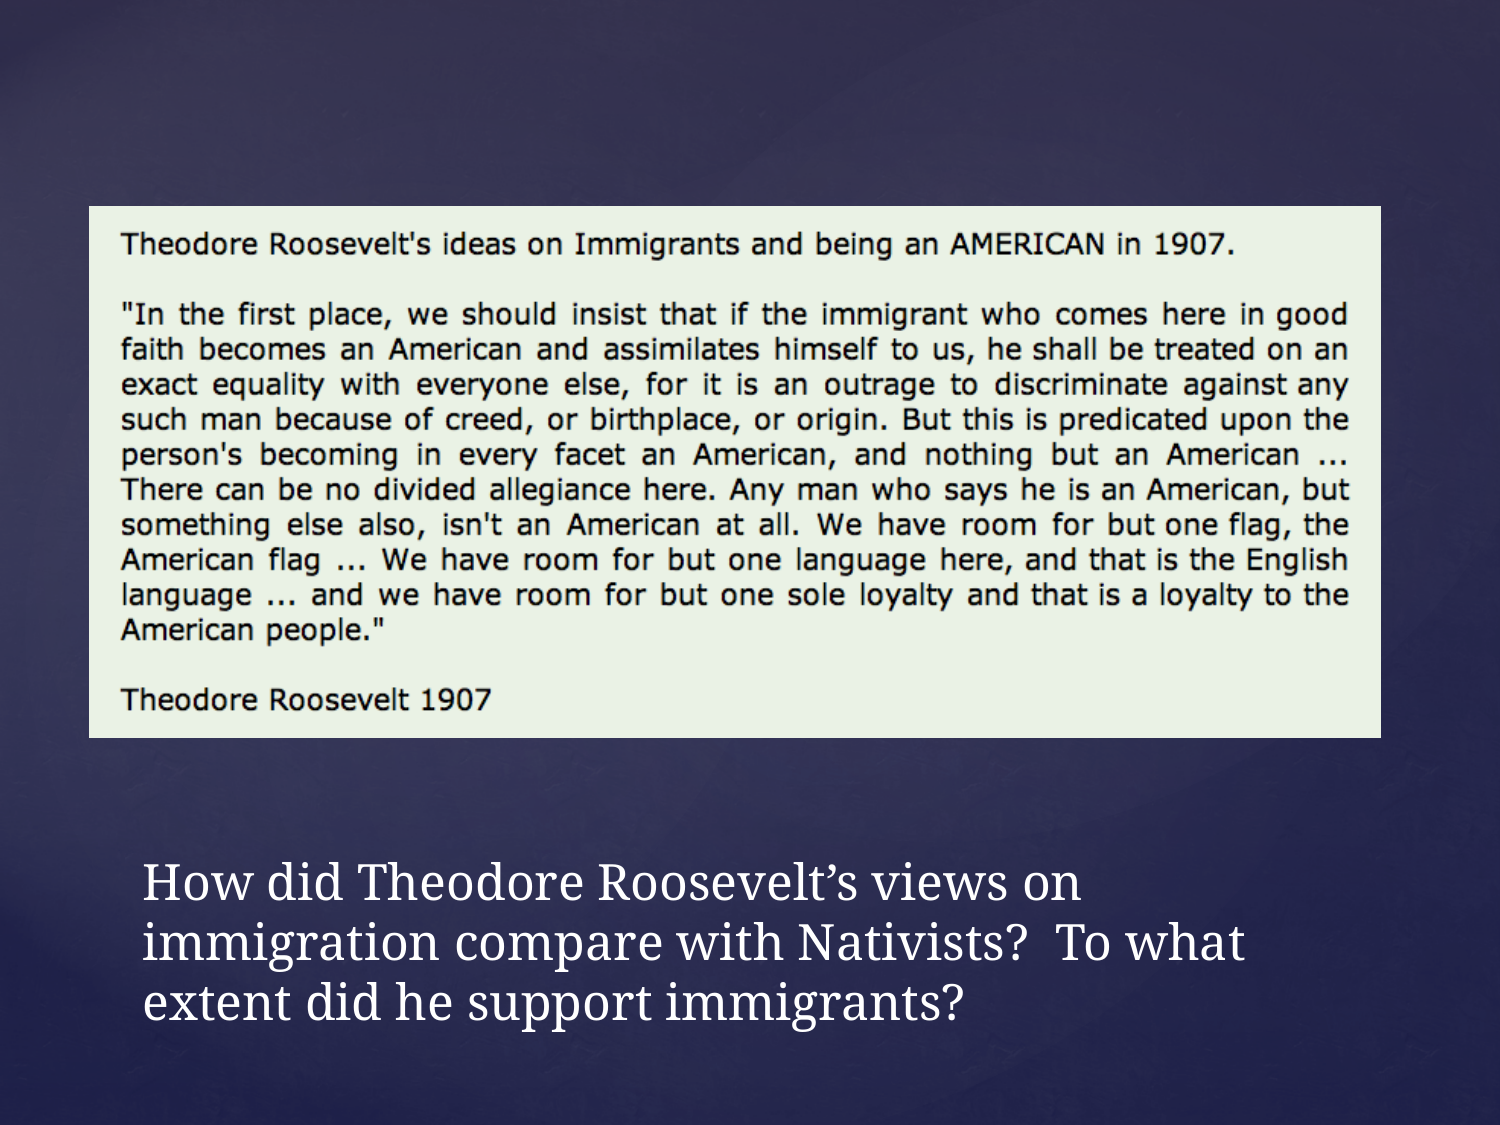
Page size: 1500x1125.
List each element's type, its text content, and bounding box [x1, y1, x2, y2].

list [89, 206, 1381, 738]
title How did Theodore Roosevelt’s views on immigration compare with Nativists? To what extent did he support immigrants? [127, 800, 1365, 1038]
